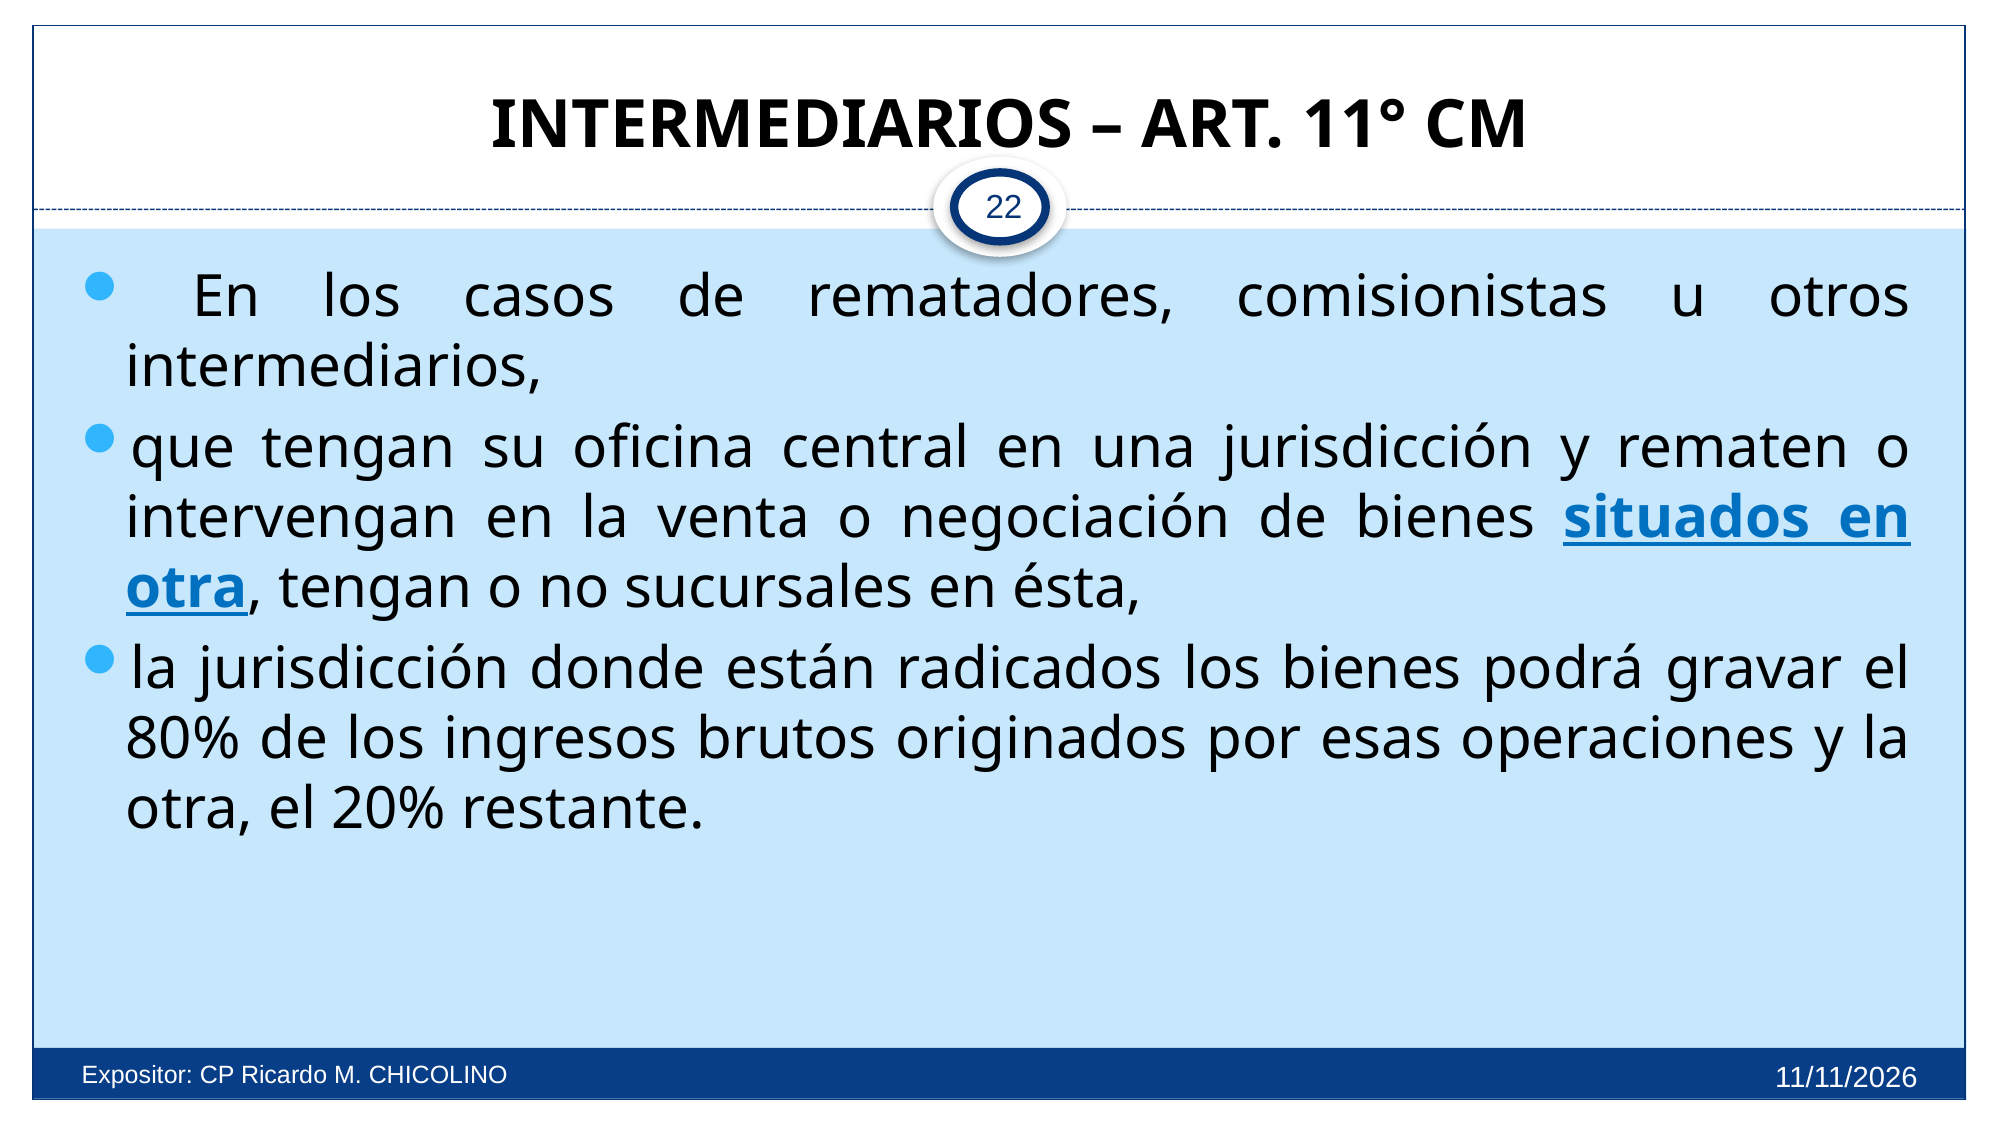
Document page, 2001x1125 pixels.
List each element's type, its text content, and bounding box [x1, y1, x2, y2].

slide_number 22 [954, 168, 1055, 241]
title INTERMEDIARIOS – ART. 11° CM [324, 0, 1697, 169]
list En los casos de rematadores, comisionistas u otros intermediarios, que tengan su oficina central en una jurisdicción y rematen o intervengan en la venta o negociación de bienes situados en otra, tengan o no sucursales en ésta, la jurisdicción donde están radicados los bienes podrá gravar el 80% de los ingresos brutos originados por esas operaciones y la otra, el 20% restante. [66, 250, 1926, 1001]
footer Expositor: CP Ricardo M. CHICOLINO [66, 1051, 850, 1112]
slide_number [1266, 1050, 1933, 1111]
